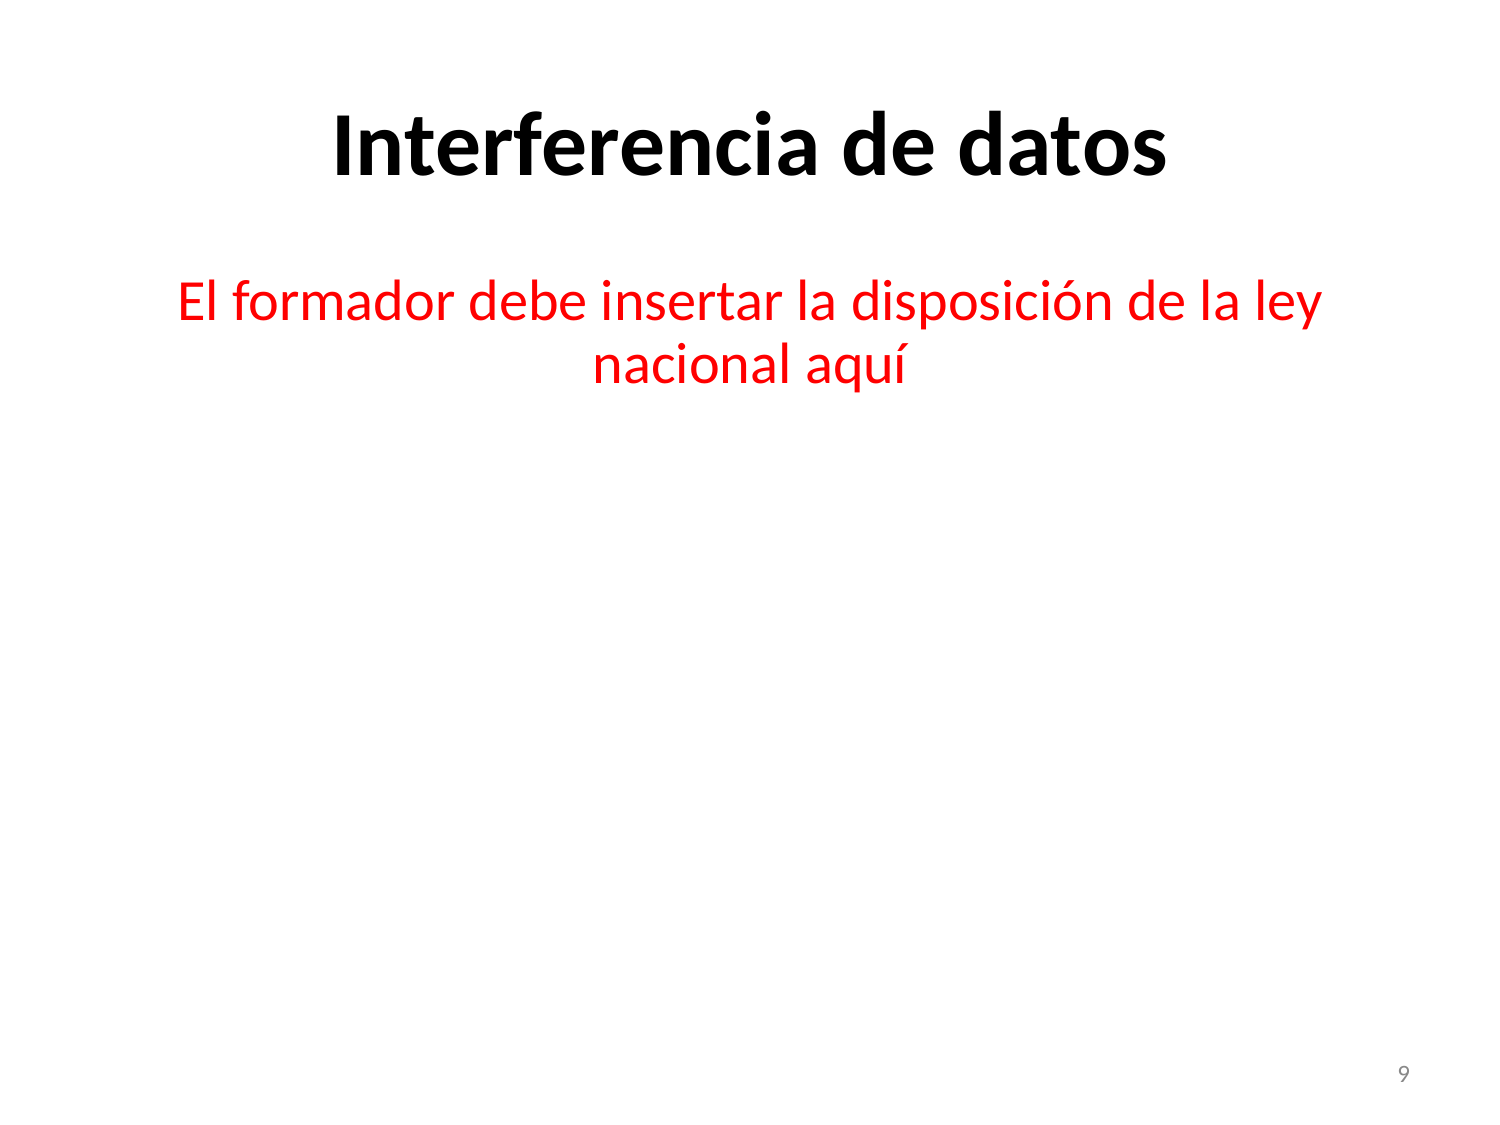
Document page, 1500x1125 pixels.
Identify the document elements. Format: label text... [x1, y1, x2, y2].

list El formador debe insertar la disposición de la ley nacional aquí [75, 262, 1425, 1005]
slide_number 9 [1074, 1042, 1425, 1103]
title Interferencia de datos [75, 45, 1425, 233]
